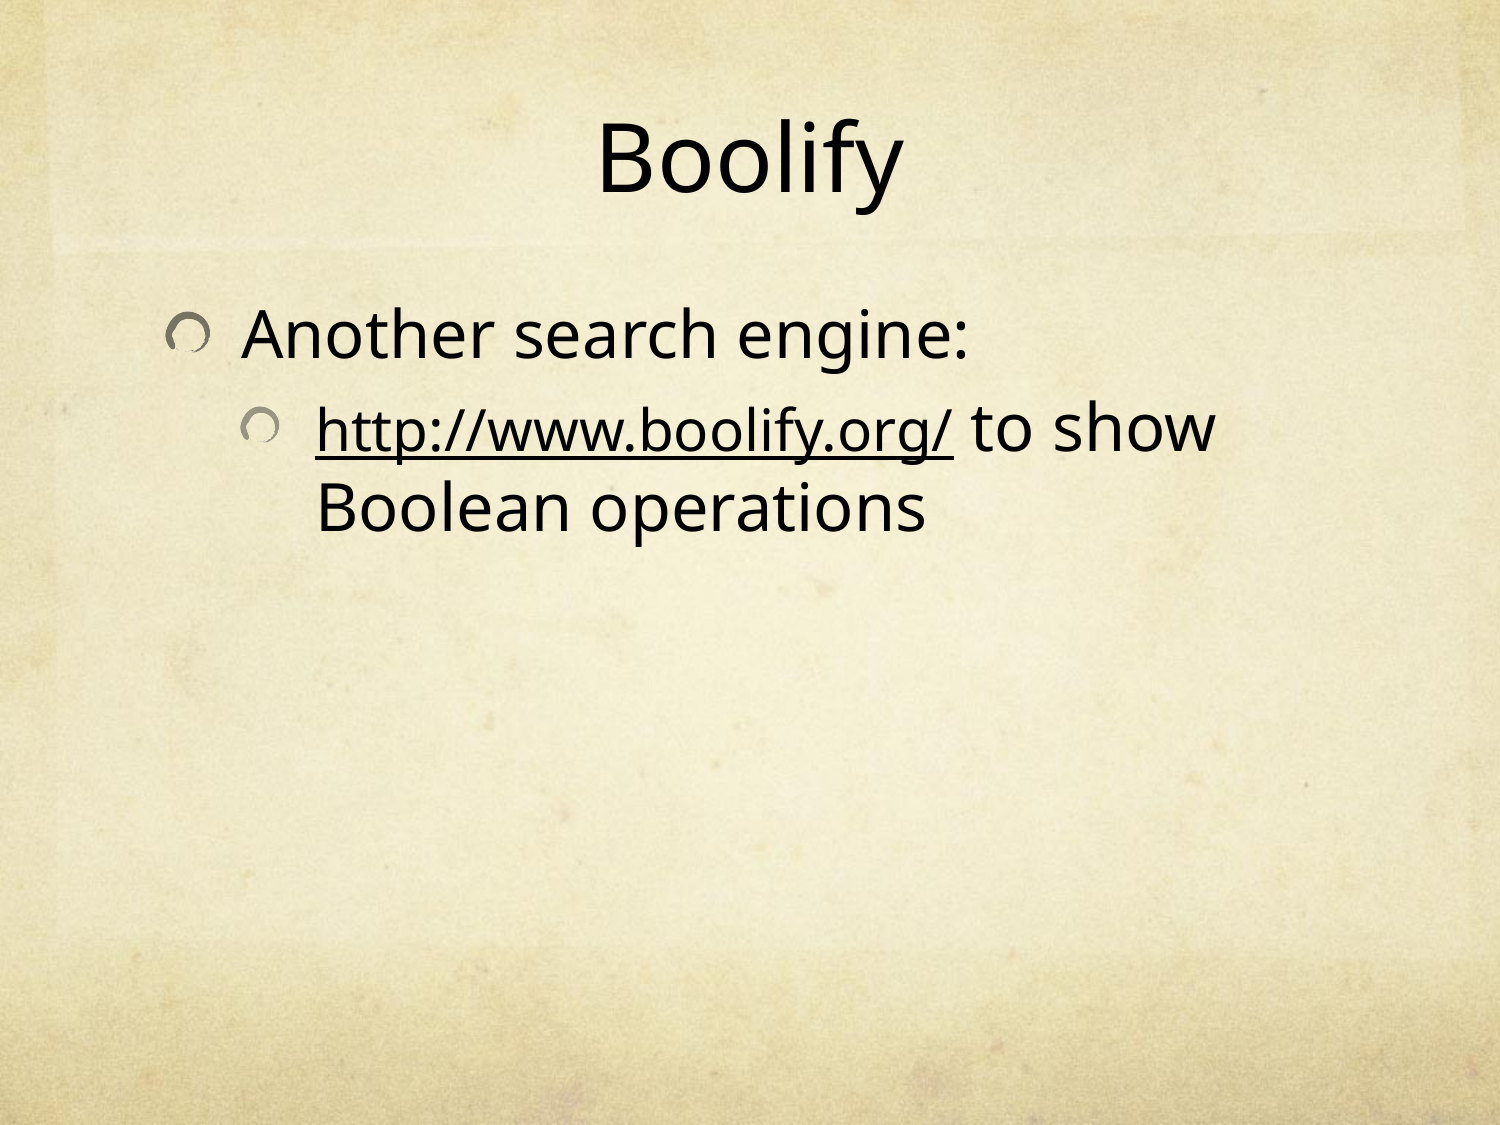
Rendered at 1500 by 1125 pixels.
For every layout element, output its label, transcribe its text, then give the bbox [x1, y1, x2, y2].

list Another search engine: http://www.boolify.org/ to show Boolean operations [150, 284, 1350, 686]
title Boolify [150, 82, 1350, 225]
picture [0, 0, 1500, 1125]
